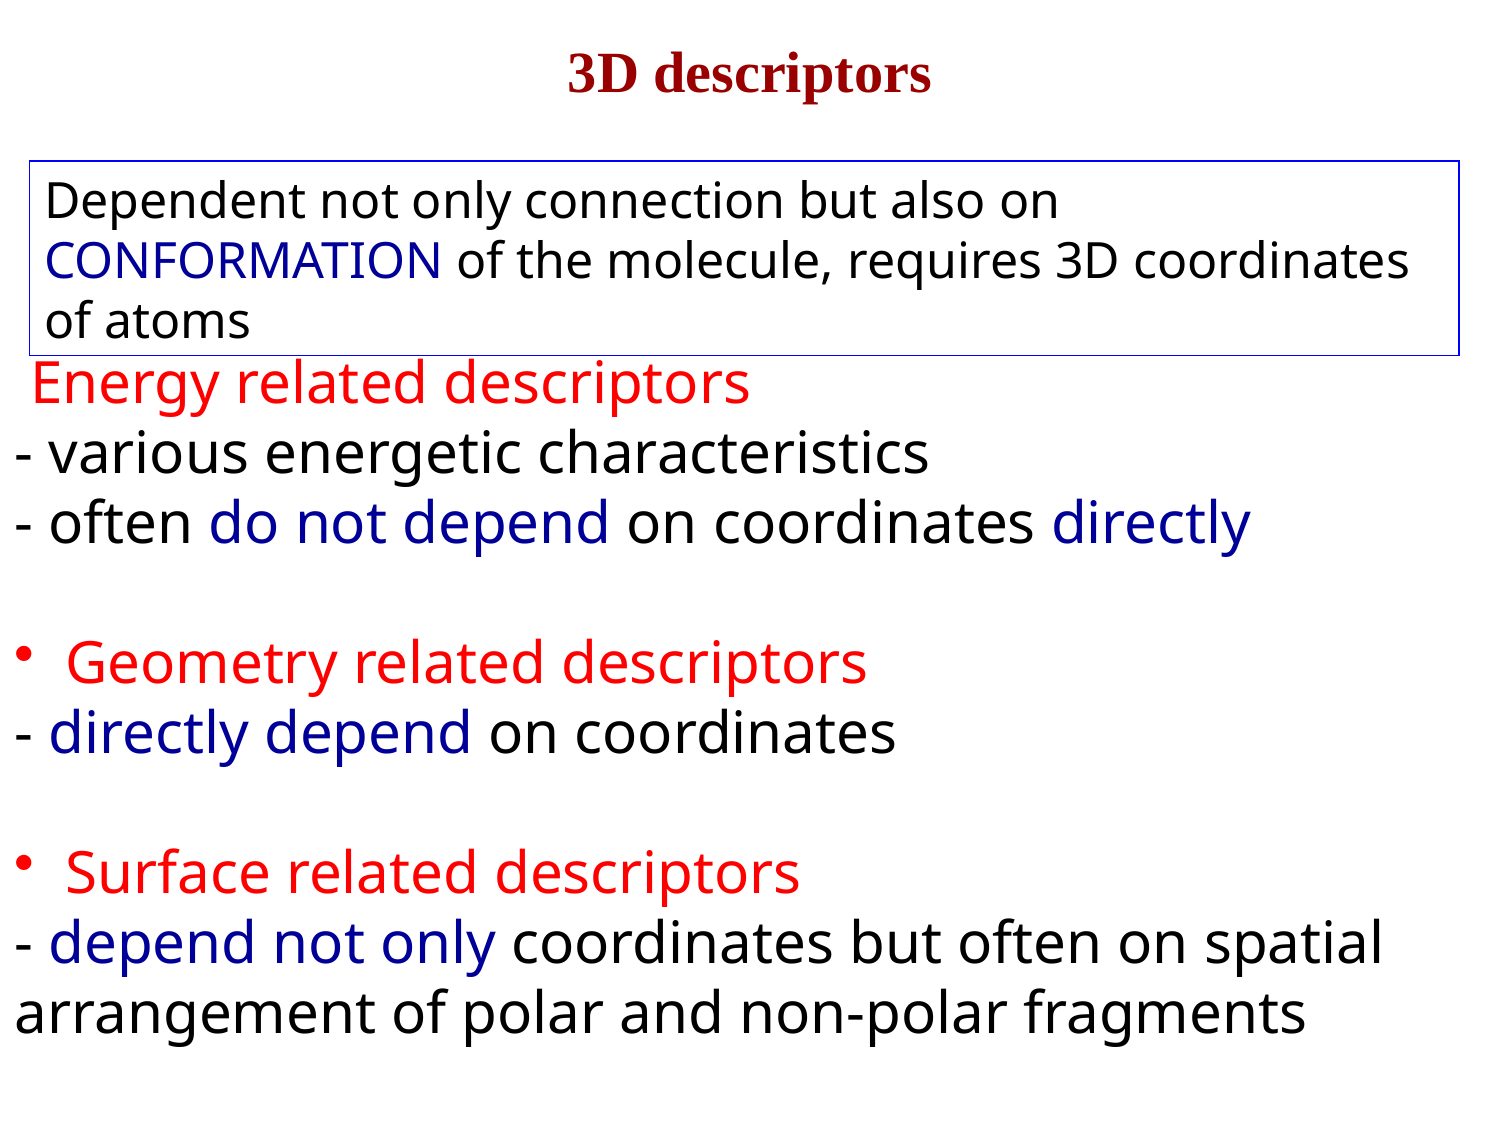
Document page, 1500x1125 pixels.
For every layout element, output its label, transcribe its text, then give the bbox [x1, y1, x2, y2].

text_box Energy related descriptors - various energetic characteristics - often do not depend on coordinates directly Geometry related descriptors - directly depend on coordinates Surface related descriptors - depend not only coordinates but often on spatial arrangement of polar and non-polar fragments [0, 337, 1500, 1053]
text_box Dependent not only connection but also on CONFORMATION of the molecule, requires 3D coordinates of atoms [29, 160, 1459, 337]
title 3D descriptors [112, 24, 1388, 113]
